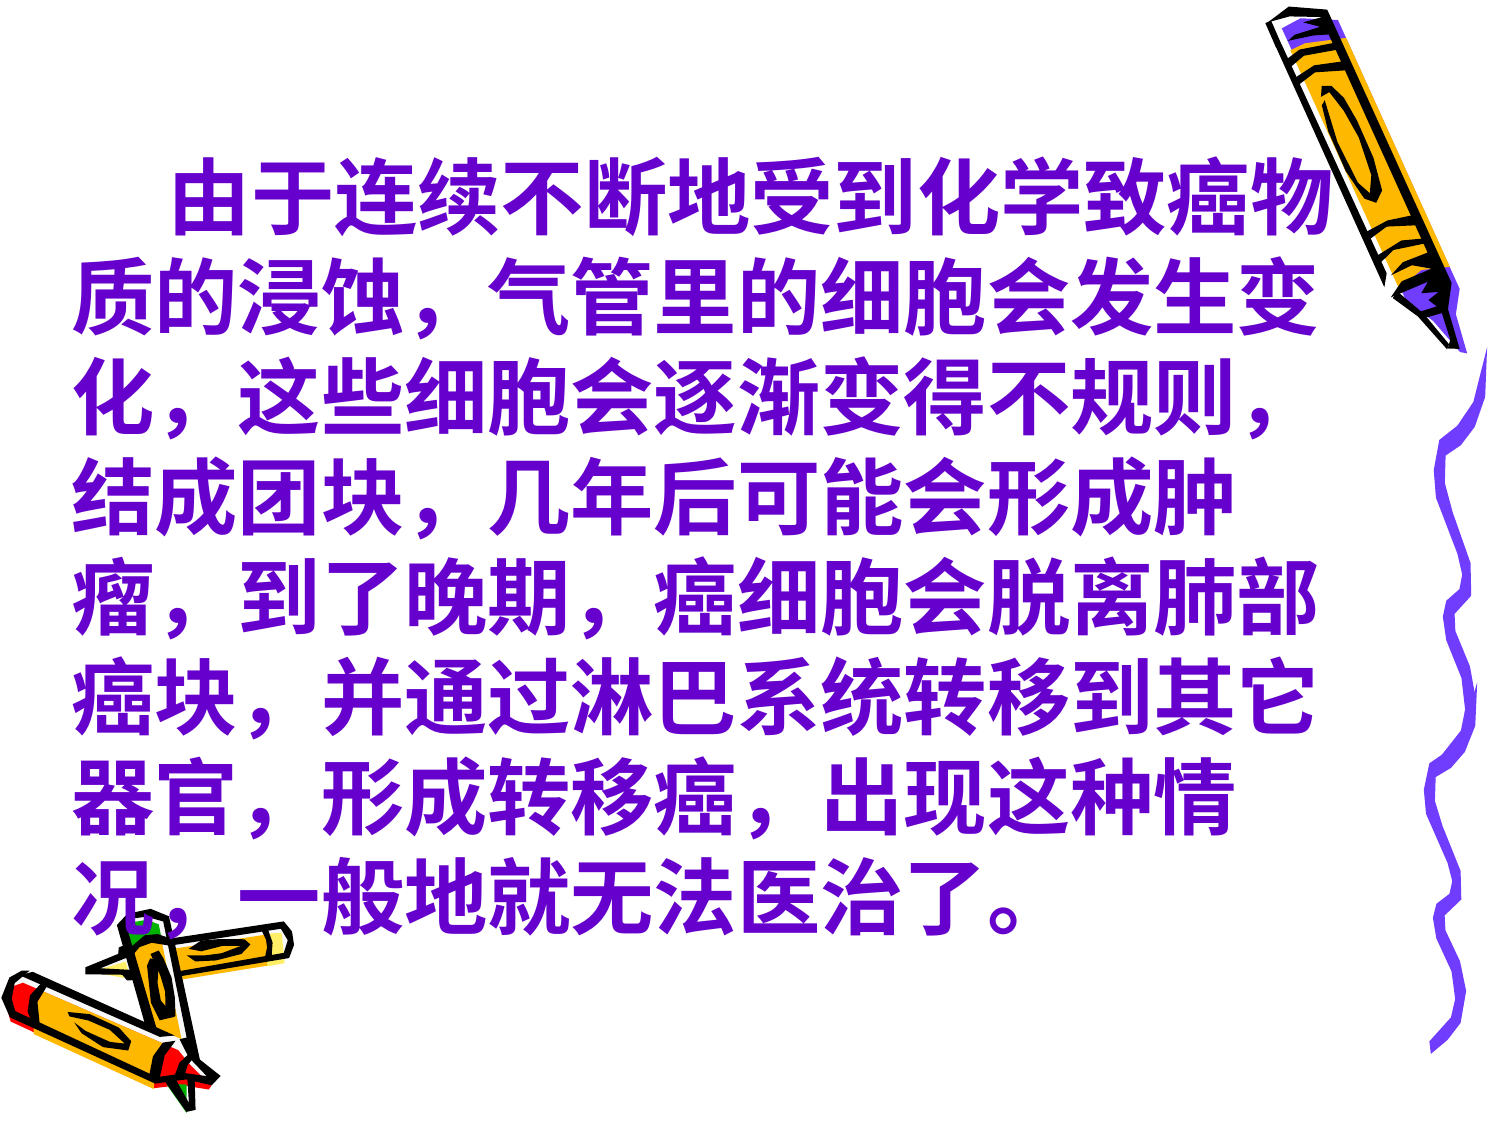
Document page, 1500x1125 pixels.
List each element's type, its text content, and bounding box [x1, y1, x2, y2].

list 由于连续不断地受到化学致癌物质的浸蚀，气管里的细胞会发生变化，这些细胞会逐渐变得不规则，结成团块，几年后可能会形成肿瘤，到了晚期，癌细胞会脱离肺部癌块，并通过淋巴系统转移到其它器官，形成转移癌，出现这种情况，一般地就无法医治了。 [0, 137, 1413, 1013]
